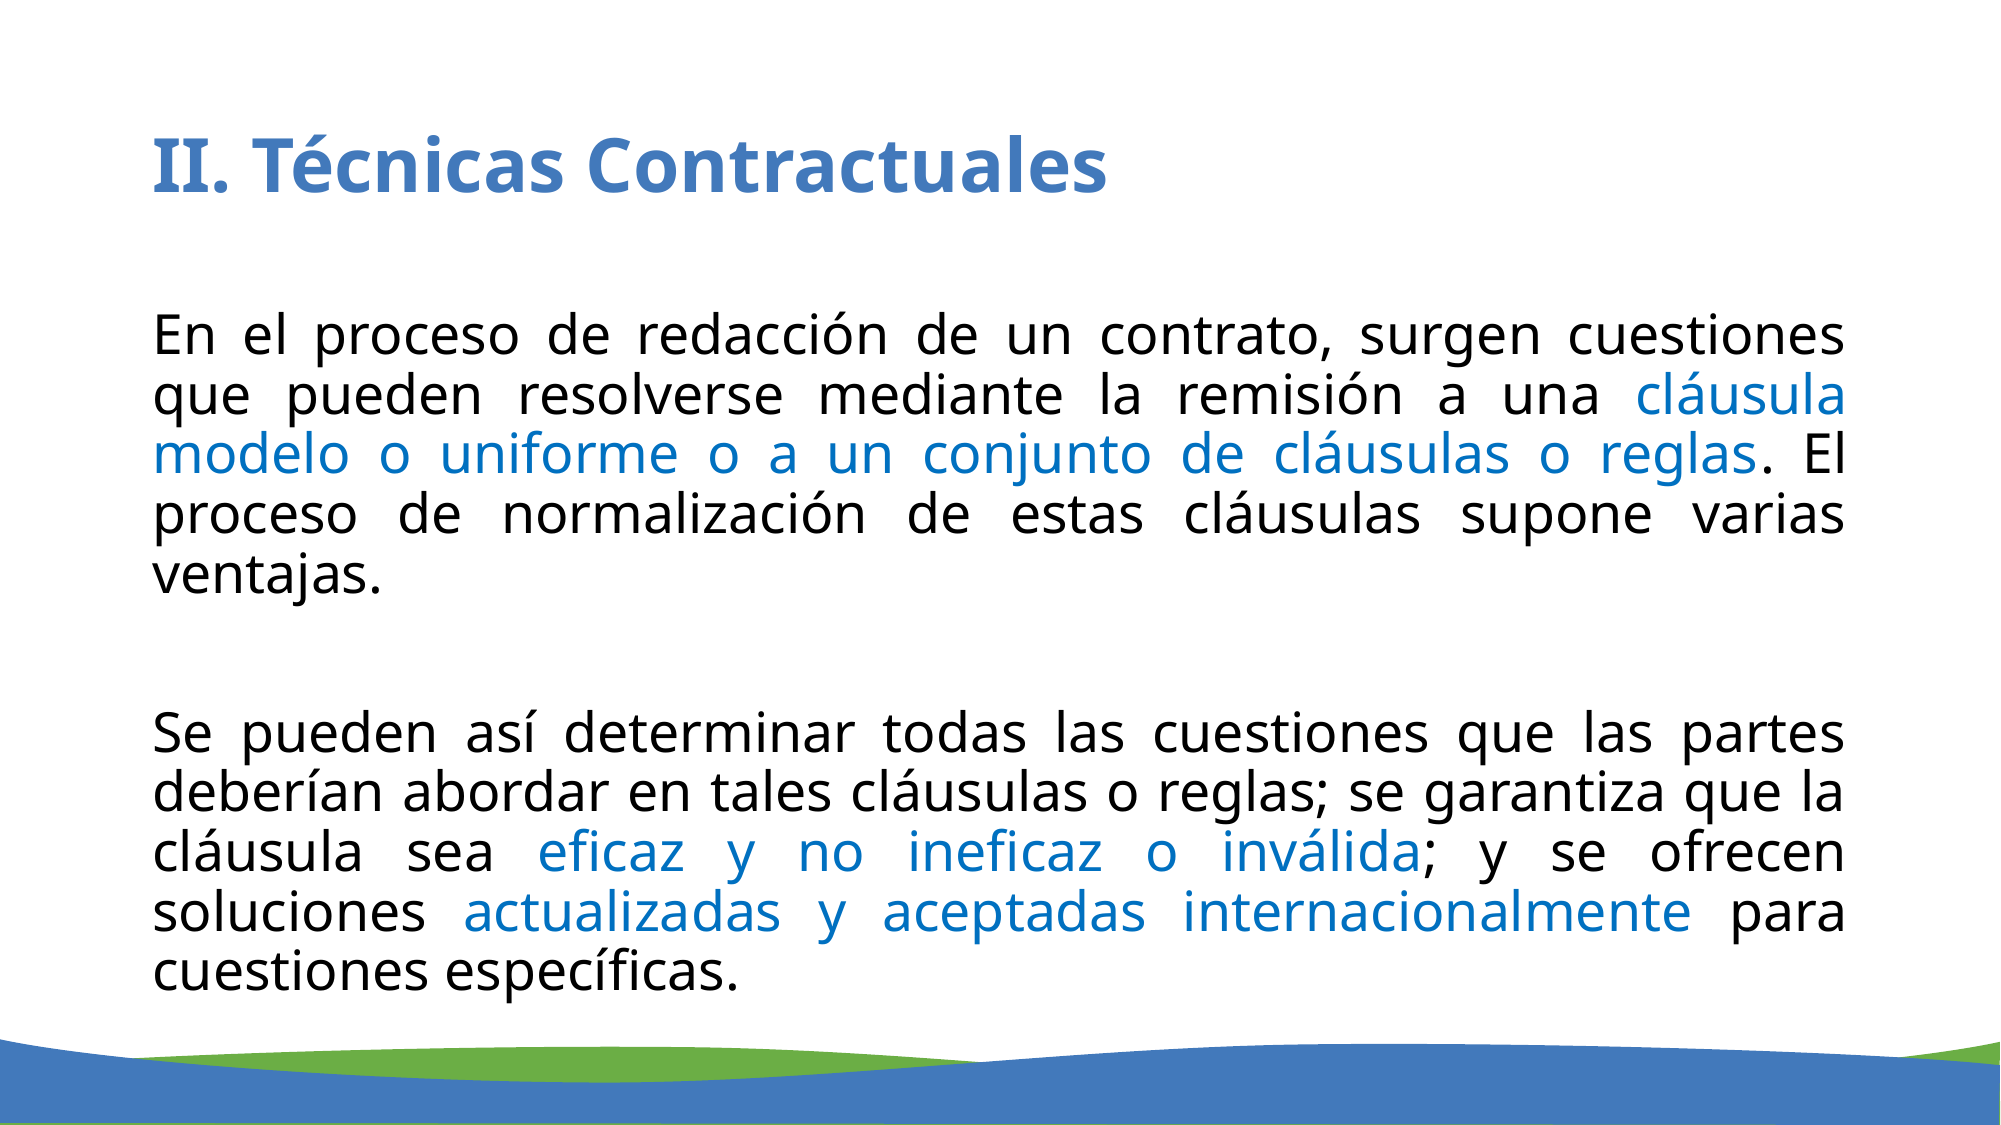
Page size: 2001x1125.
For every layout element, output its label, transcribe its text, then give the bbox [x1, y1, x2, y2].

list En el proceso de redacción de un contrato, surgen cuestiones que pueden resolverse mediante la remisión a una cláusula modelo o uniforme o a un conjunto de cláusulas o reglas. El proceso de normalización de estas cláusulas supone varias ventajas. Se pueden así determinar todas las cuestiones que las partes deberían abordar en tales cláusulas o reglas; se garantiza que la cláusula sea eficaz y no ineficaz o inválida; y se ofrecen soluciones actualizadas y aceptadas internacionalmente para cuestiones específicas. [137, 299, 1863, 1014]
title II. Técnicas Contractuales [137, 59, 1863, 278]
